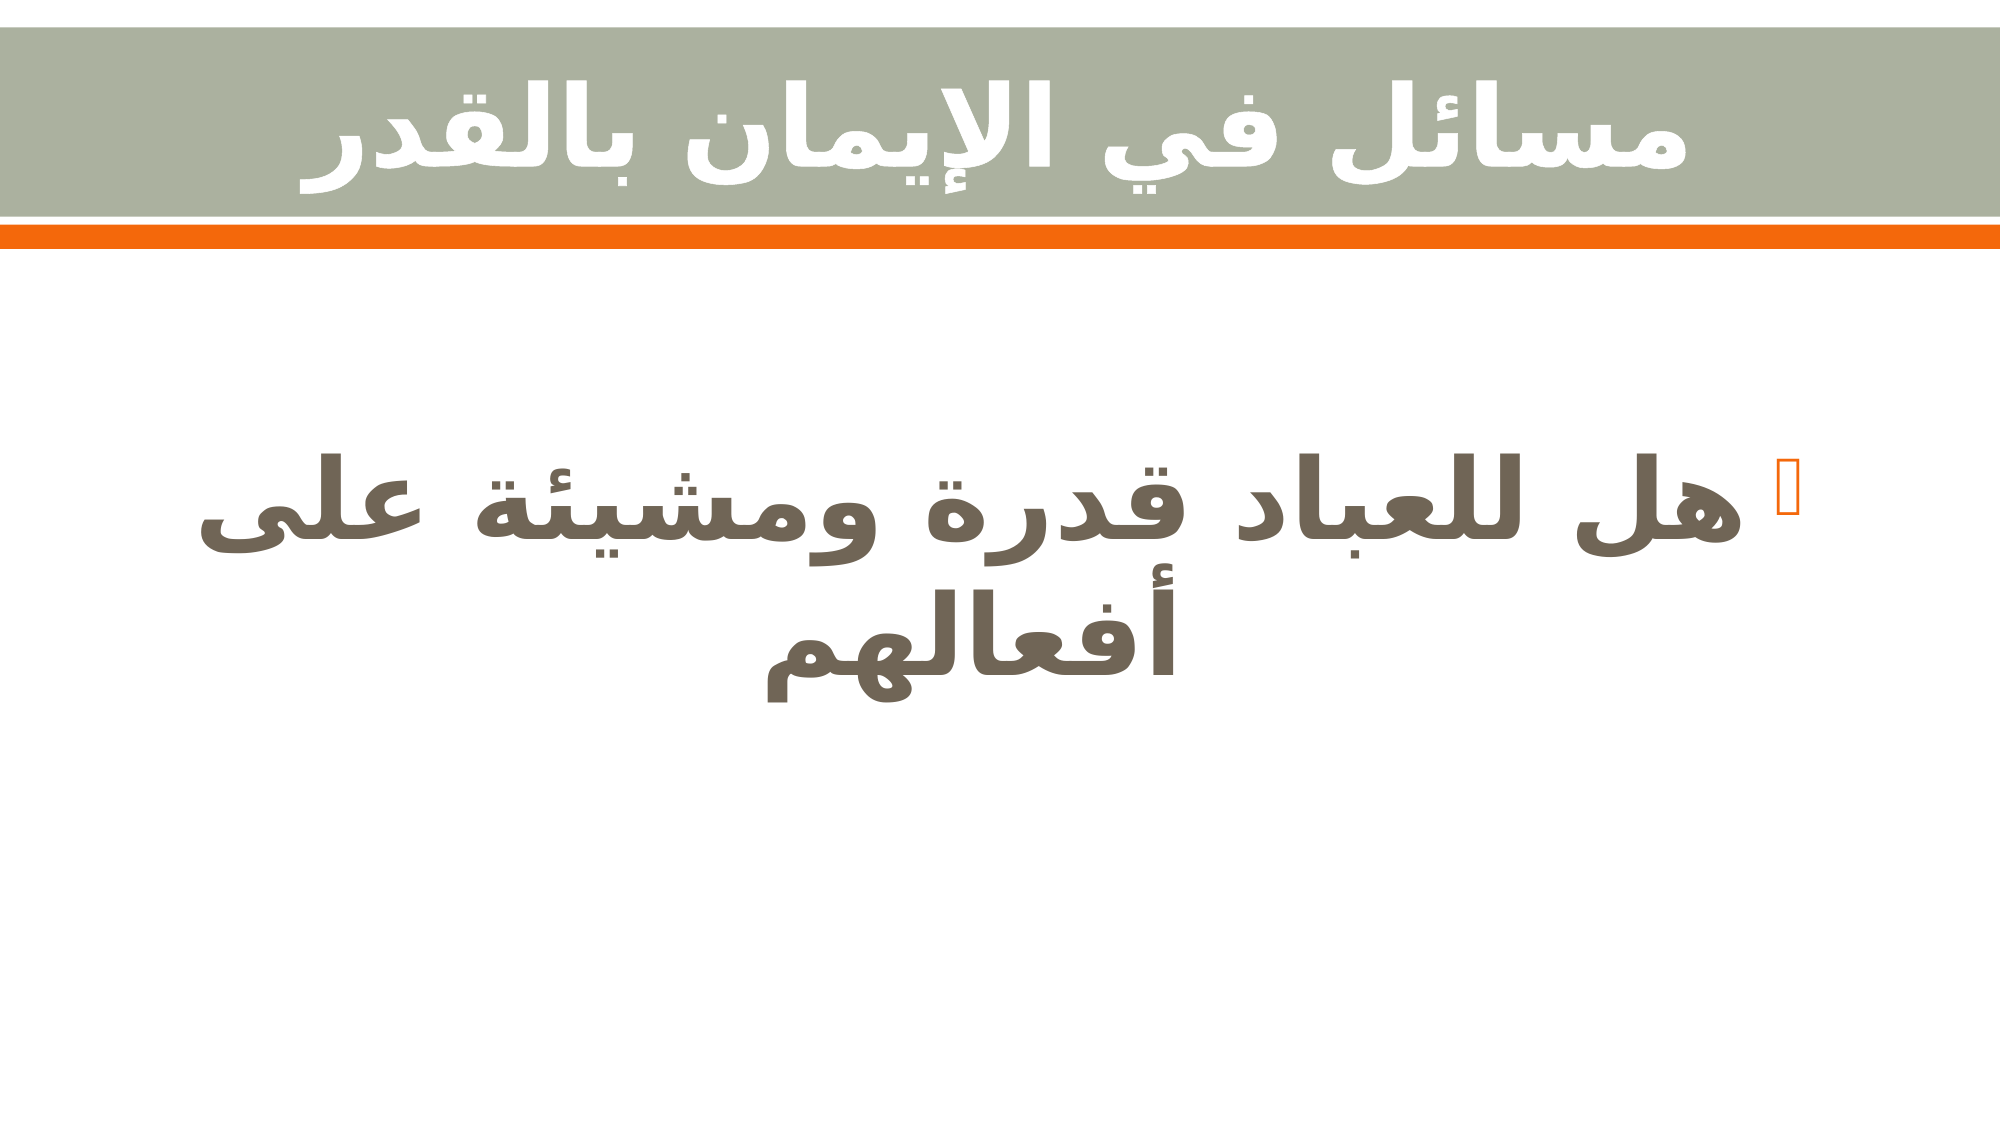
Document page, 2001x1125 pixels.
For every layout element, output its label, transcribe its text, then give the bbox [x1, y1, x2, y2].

title مسائل في الإيمان بالقدر [99, 29, 1900, 213]
list هل للعباد قدرة ومشيئة على أفعالهم [99, 262, 1900, 1005]
